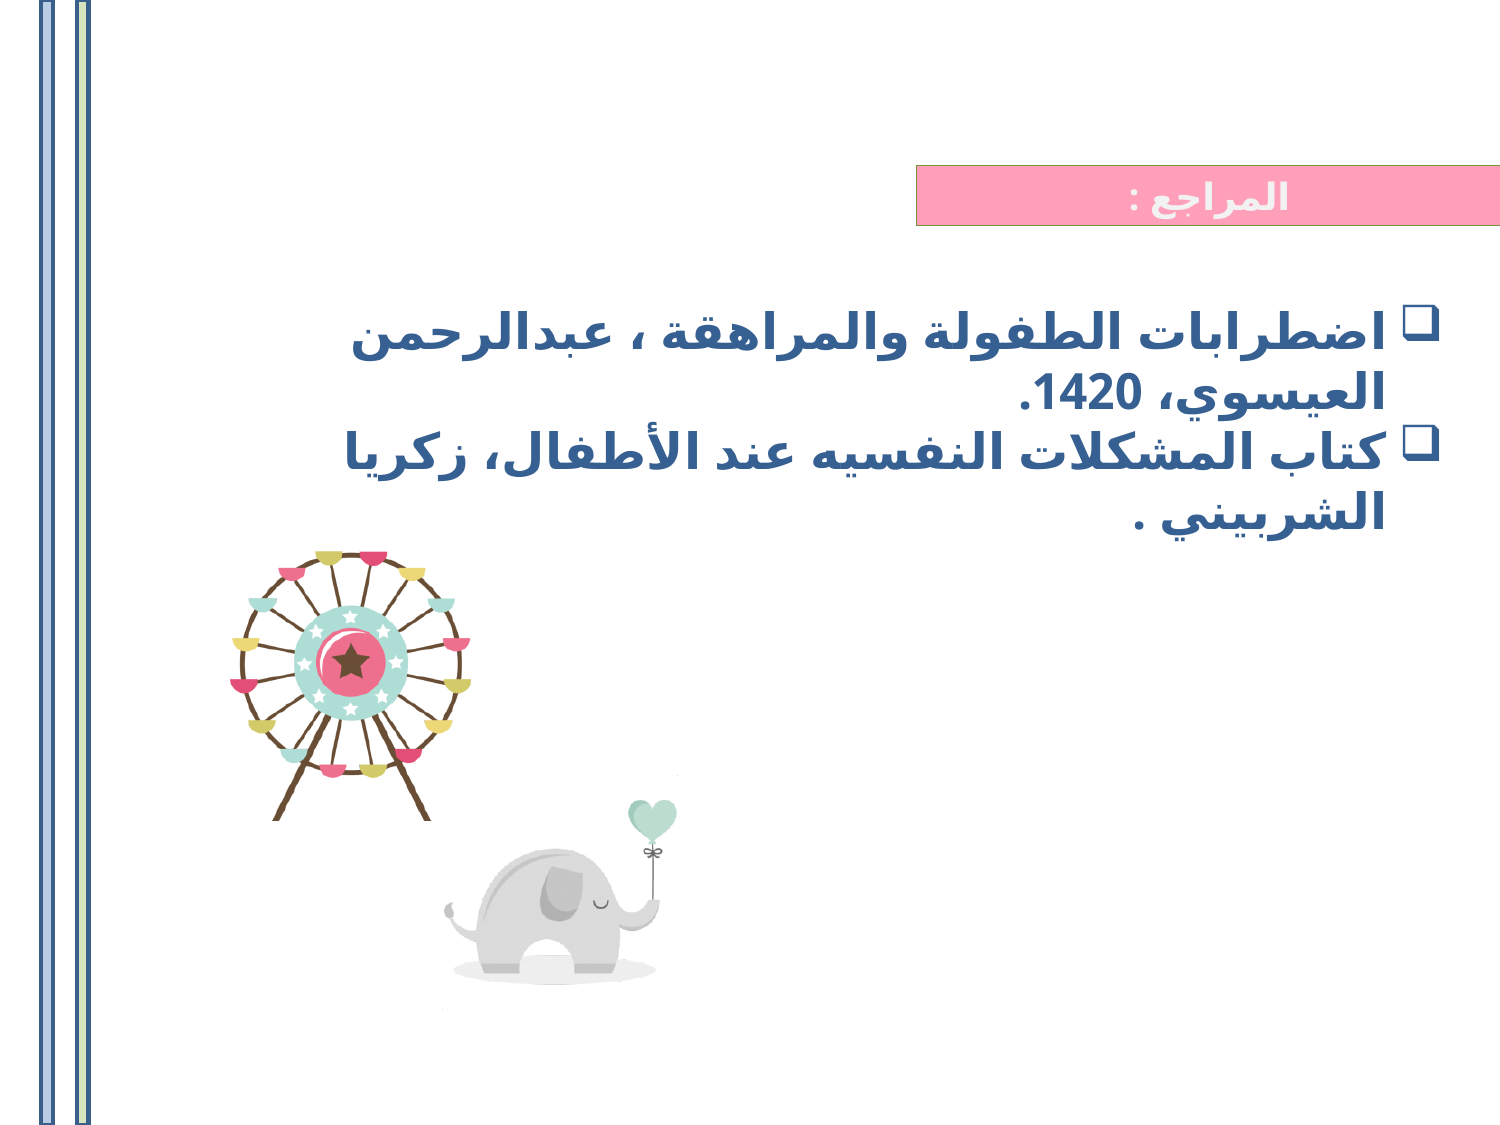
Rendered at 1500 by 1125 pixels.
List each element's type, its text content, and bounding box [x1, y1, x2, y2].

text_box المراجع : [916, 165, 1500, 226]
text_box اضطرابات الطفولة والمراهقة ، عبدالرحمن العيسوي، 1420. كتاب المشكلات النفسيه عند الأطفال، زكريا الشربيني . [230, 291, 1459, 547]
picture [229, 550, 678, 1010]
text_box [39, 0, 55, 1125]
text_box [75, 0, 91, 1125]
